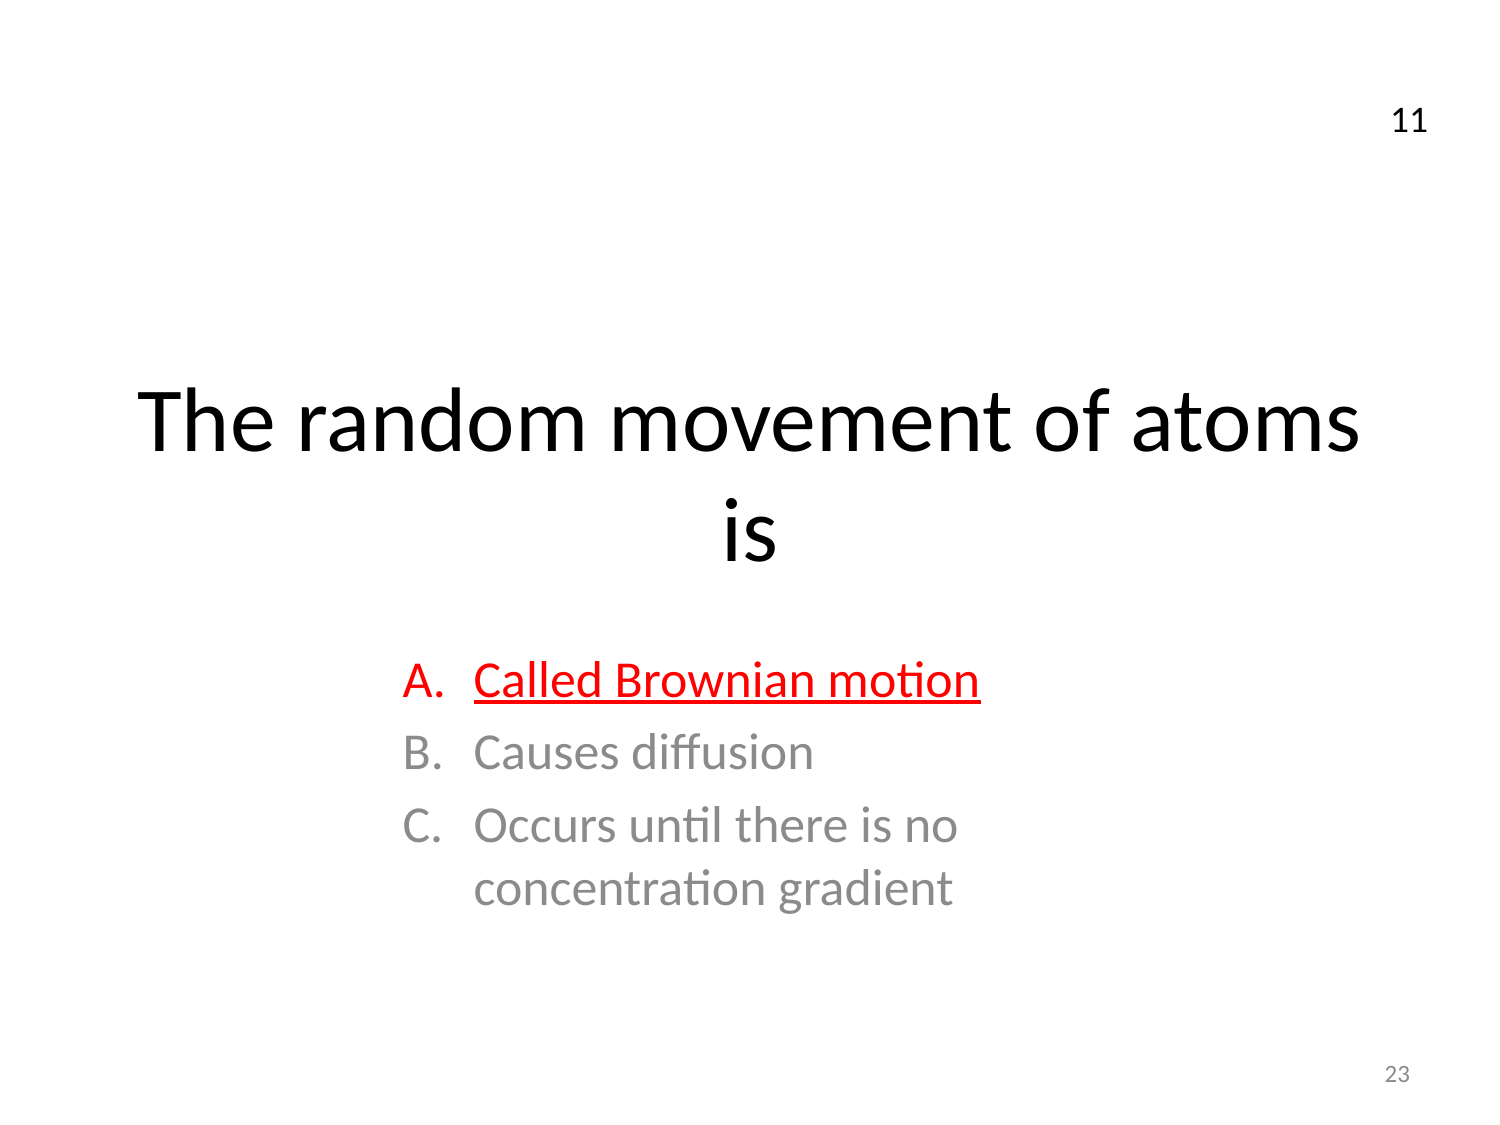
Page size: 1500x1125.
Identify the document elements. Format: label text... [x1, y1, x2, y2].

text_box 11 [1375, 87, 1444, 148]
slide_number 23 [1074, 1042, 1425, 1103]
subtitle Called Brownian motion Causes diffusion Occurs until there is no concentration gradient [387, 637, 1275, 925]
title The random movement of atoms is [112, 349, 1388, 591]
